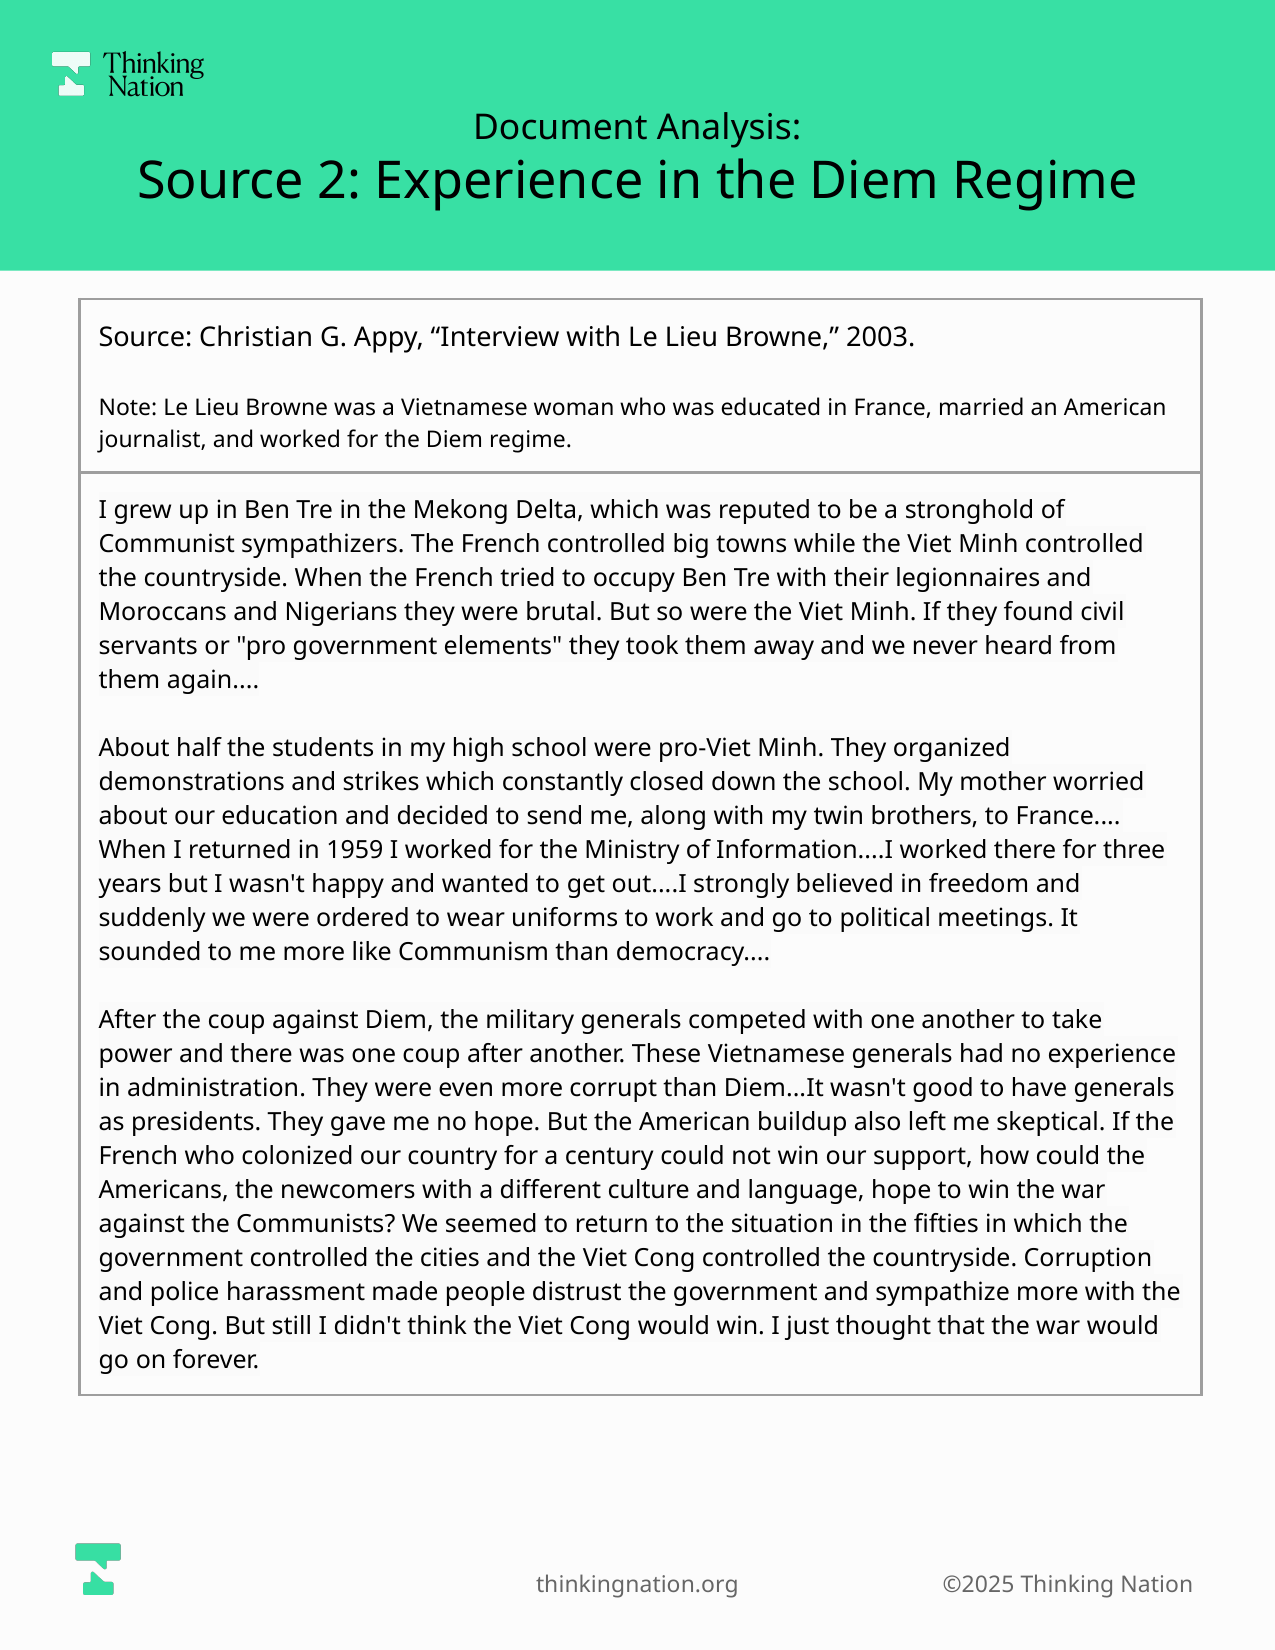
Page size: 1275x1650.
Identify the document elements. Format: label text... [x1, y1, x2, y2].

table_cell I grew up in Ben Tre in the Mekong Delta, which was reputed to be a stronghold of Communist sympathizers. The French controlled big towns while the Viet Minh controlled the countryside. When the French tried to occupy Ben Tre with their legionnaires and Moroccans and Nigerians they were brutal. But so were the Viet Minh. If they found civil servants or "pro government elements" they took them away and we never heard from them again.... About half the students in my high school were pro-Viet Minh. They organized demonstrations and strikes which constantly closed down the school. My mother worried about our education and decided to send me, along with my twin brothers, to France.... When I returned in 1959 I worked for the Ministry of Information....I worked there for three years but I wasn't happy and wanted to get out....I strongly believed in freedom and suddenly we were ordered to wear uniforms to work and go to political meetings. It sounded to me more like Communism than democracy.... After the coup against Diem, the military generals competed with one another to take power and there was one coup after another. These Vietnamese generals had no experience in administration. They were even more corrupt than Diem...It wasn't good to have generals as presidents. They gave me no hope. But the American buildup also left me skeptical. If the French who colonized our country for a century could not win our support, how could the Americans, the newcomers with a different culture and language, hope to win the war against the Communists? We seemed to return to the situation in the fifties in which the government controlled the cities and the Viet Cong controlled the countryside. Corruption and police harassment made people distrust the government and sympathize more with the Viet Cong. But still I didn't think the Viet Cong would win. I just thought that the war would go on forever. [81, 474, 1200, 1394]
picture [35, 37, 210, 110]
text_box thinkingnation.org [486, 1553, 789, 1605]
text_box ©2025 Thinking Nation [907, 1553, 1210, 1605]
table_header Source: Christian G. Appy, “Interview with Le Lieu Browne,” 2003. Note: Le Lieu Browne was a Vietnamese woman who was educated in France, married an American journalist, and worked for the Diem regime. [81, 300, 1200, 471]
text_box Document Analysis: Source 2: Experience in the Diem Regime [0, 0, 1275, 271]
picture [62, 1533, 134, 1605]
